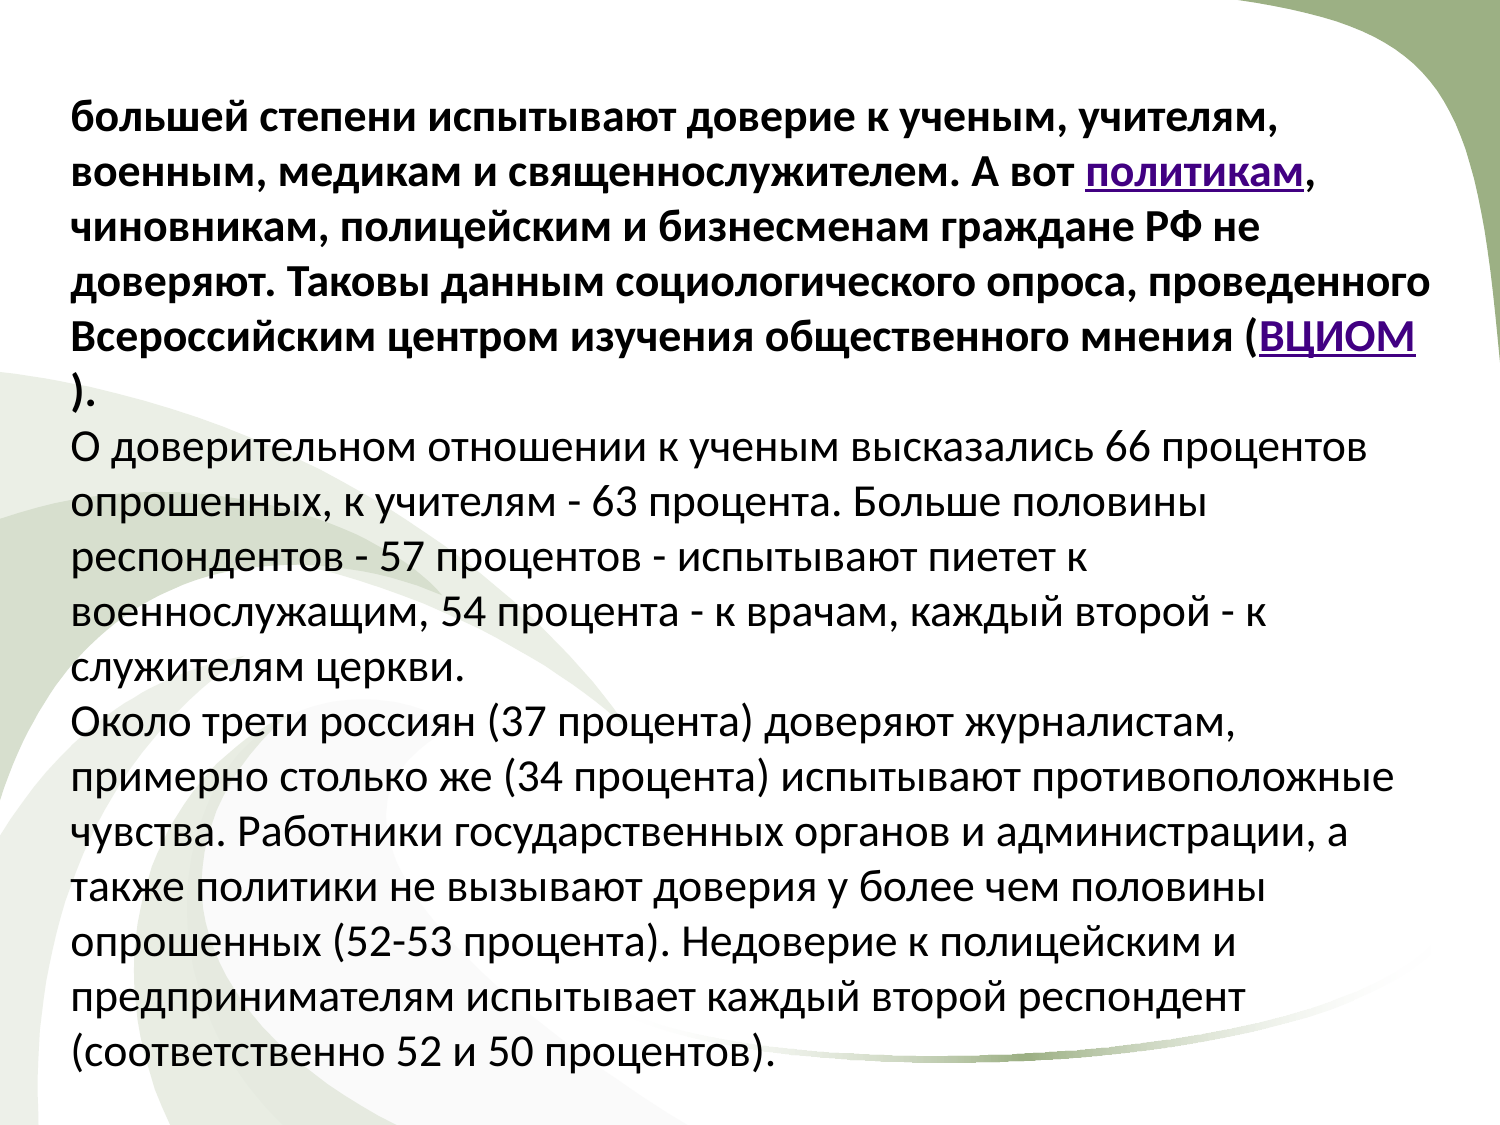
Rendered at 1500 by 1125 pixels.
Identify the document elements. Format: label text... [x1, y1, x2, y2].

text_box большей степени испытывают доверие к ученым, учителям, военным, медикам и священнослужителем. А вот политикам, чиновникам, полицейским и бизнесменам граждане РФ не доверяют. Таковы данным социологического опроса, проведенного Всероссийским центром изучения общественного мнения (ВЦИОМ). О доверительном отношении к ученым высказались 66 процентов опрошенных, к учителям - 63 процента. Больше половины респондентов - 57 процентов - испытывают пиетет к военнослужащим, 54 процента - к врачам, каждый второй - к служителям церкви. Около трети россиян (37 процента) доверяют журналистам, примерно столько же (34 процента) испытывают противоположные чувства. Работники государственных органов и администрации, а также политики не вызывают доверия у более чем половины опрошенных (52-53 процента). Недоверие к полицейским и предпринимателям испытывает каждый второй респондент (соответственно 52 и 50 процентов). [55, 78, 1450, 1083]
